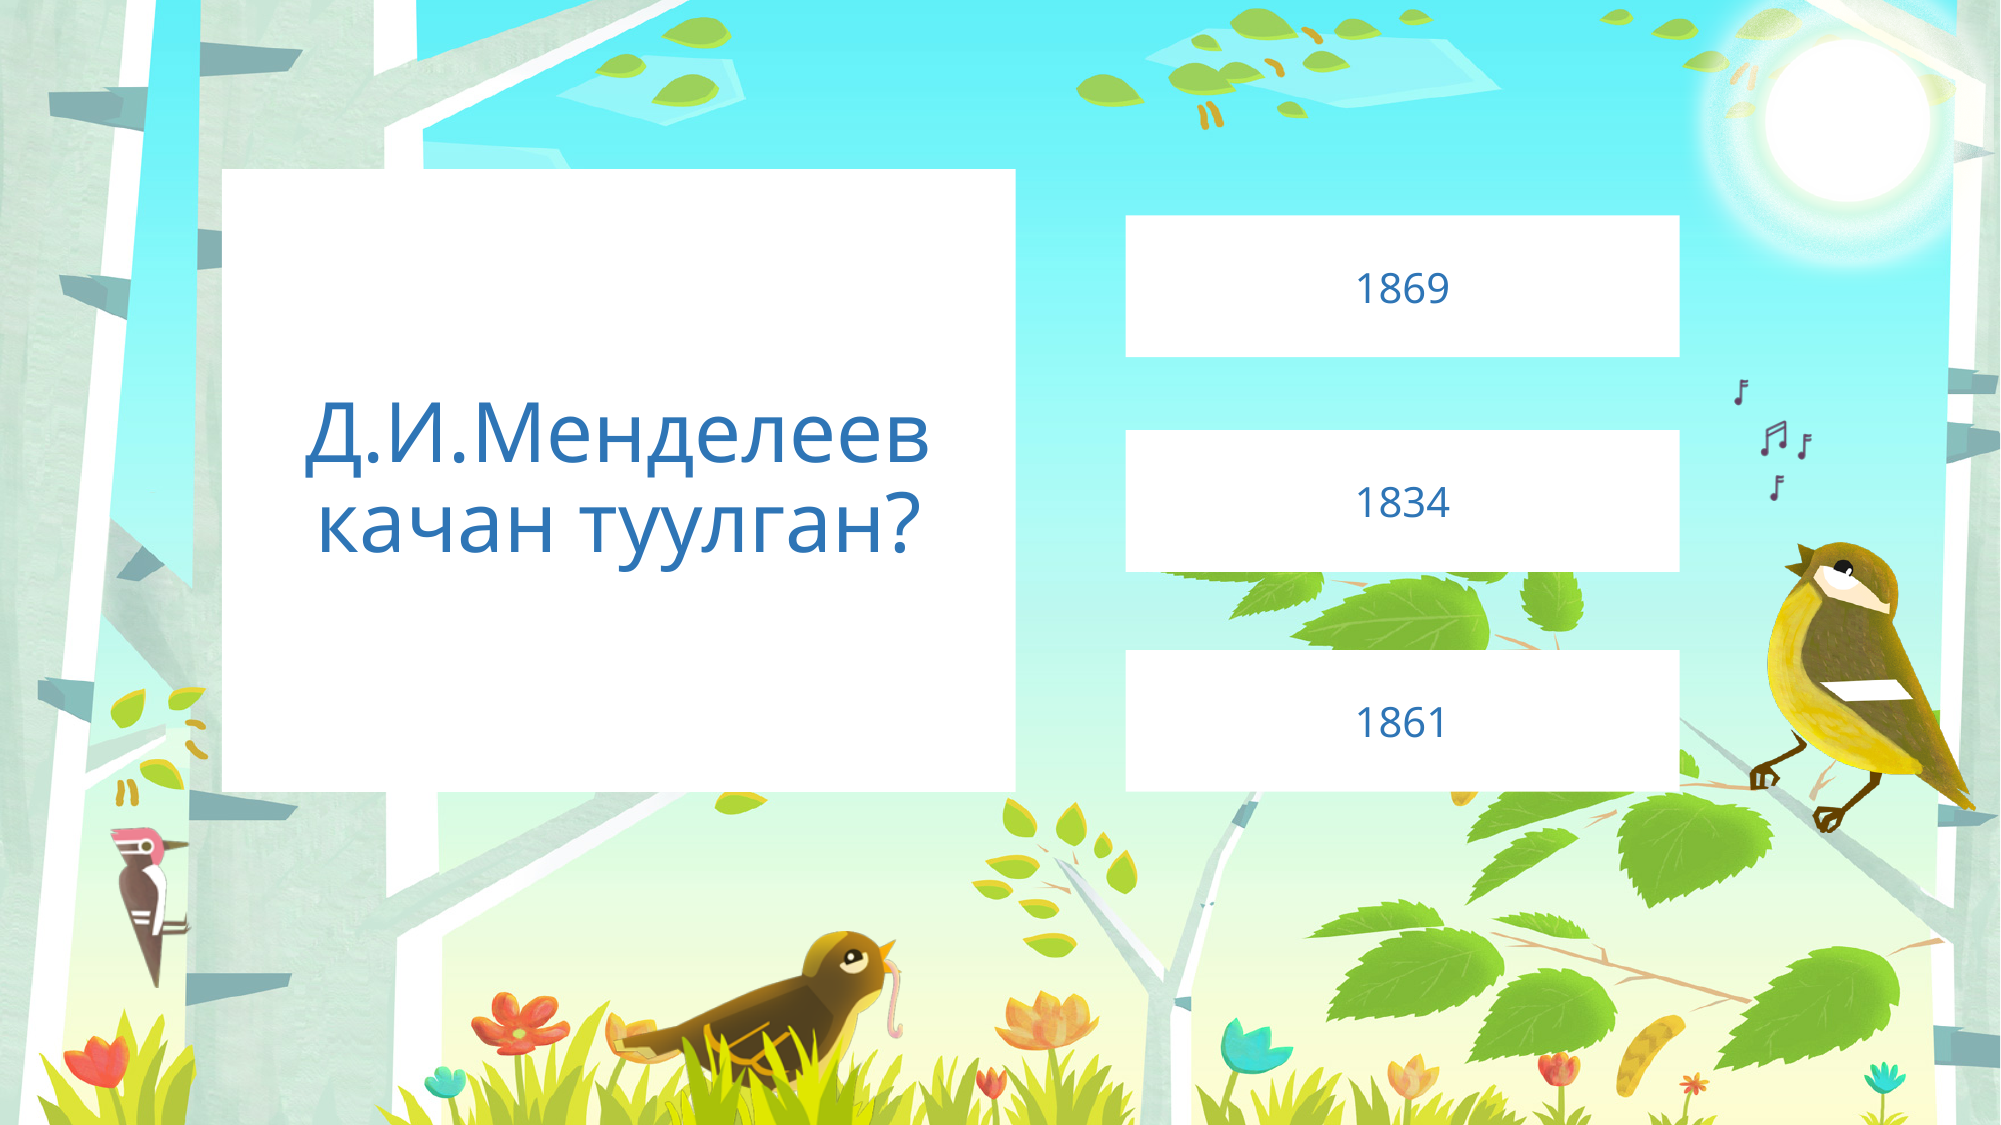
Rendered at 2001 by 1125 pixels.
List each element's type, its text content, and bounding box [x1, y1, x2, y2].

text_box 1861 [1125, 649, 1681, 793]
title Д.И.Менделеев качан туулган? [219, 166, 1019, 795]
text_box 1869 [1125, 214, 1681, 358]
picture [0, 0, 2001, 1125]
text_box 1834 [1125, 429, 1681, 573]
